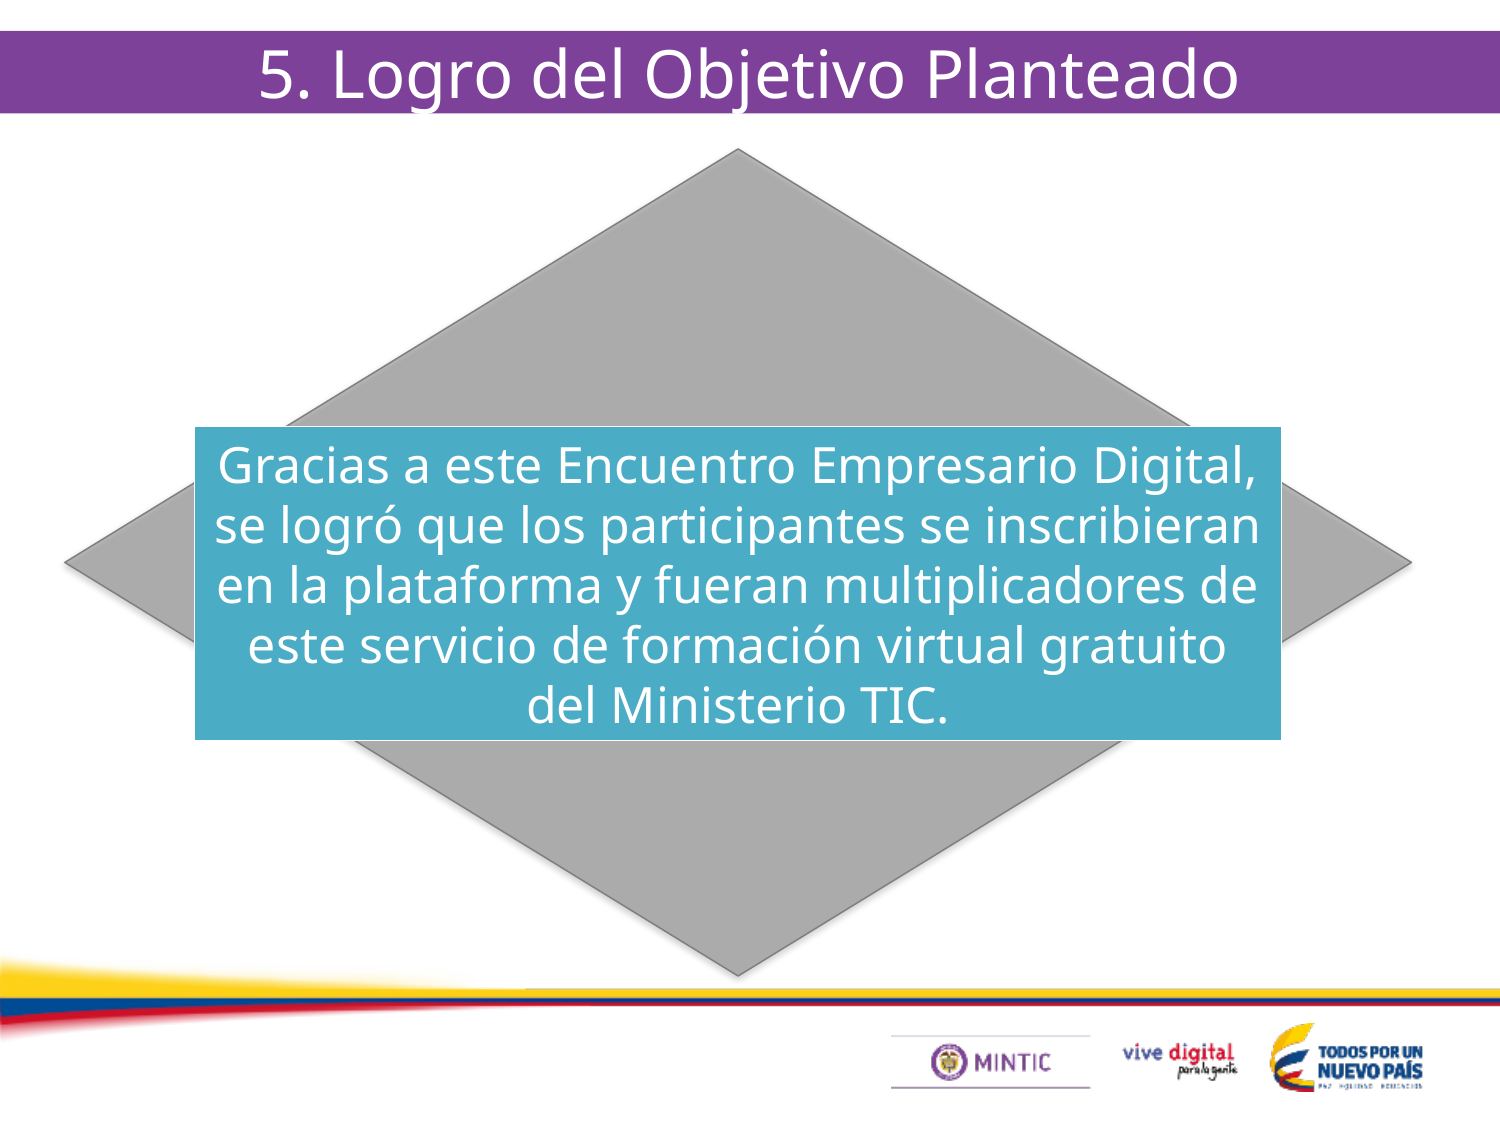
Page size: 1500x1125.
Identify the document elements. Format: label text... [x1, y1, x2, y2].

text_box 5. Logro del Objetivo Planteado [0, 29, 1500, 116]
text_box [285, 148, 1191, 426]
text_box [1282, 482, 1413, 643]
text_box [64, 482, 194, 643]
text_box [354, 741, 1123, 950]
picture [0, 951, 1500, 1092]
text_box Gracias a este Encuentro Empresario Digital, se logró que los participantes se inscribieran en la plataforma y fueran multiplicadores de este servicio de formación virtual gratuito del Ministerio TIC. [194, 426, 1282, 741]
